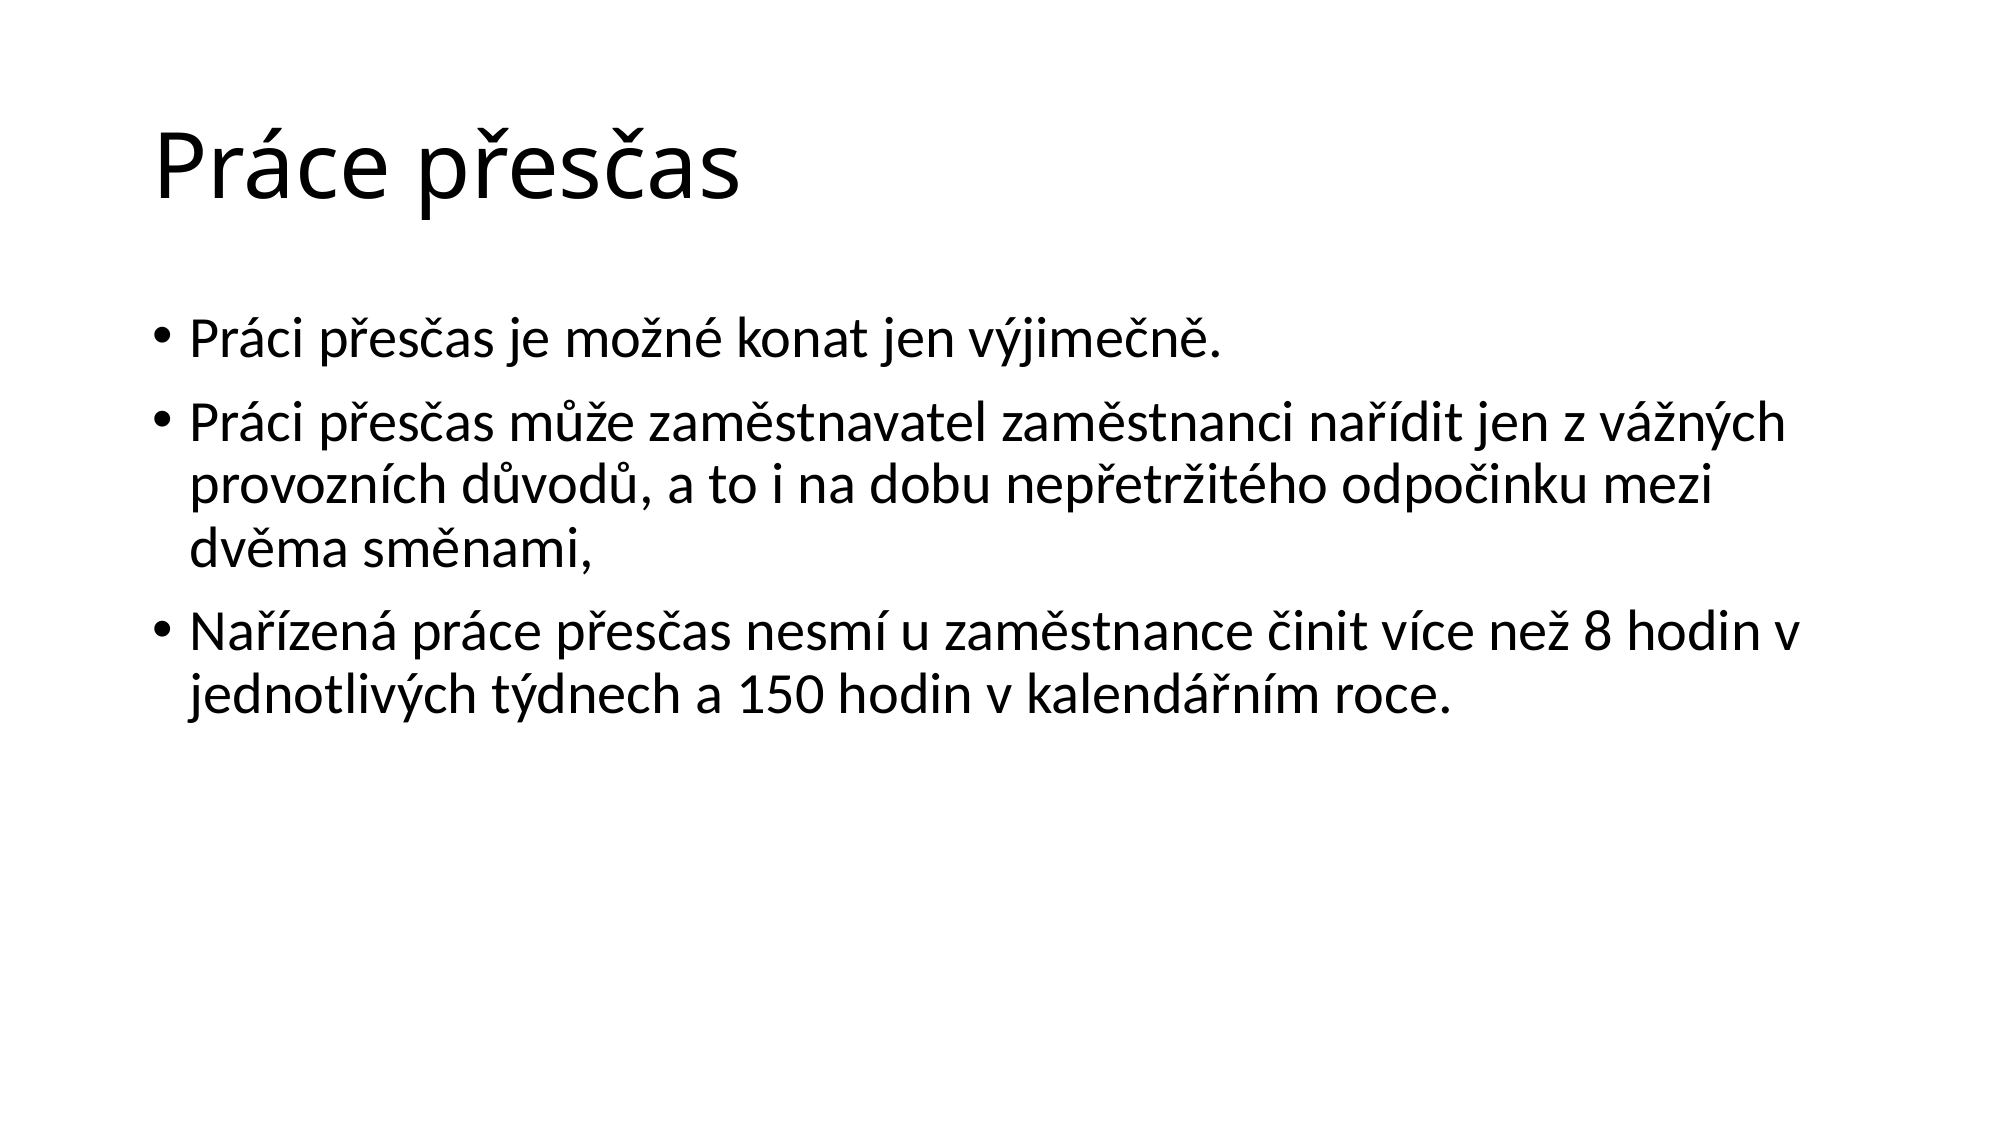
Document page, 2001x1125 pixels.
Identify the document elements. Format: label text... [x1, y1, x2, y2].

title Práce přesčas [137, 59, 1863, 278]
list Práci přesčas je možné konat jen výjimečně. Práci přesčas může zaměstnavatel zaměstnanci nařídit jen z vážných provozních důvodů, a to i na dobu nepřetržitého odpočinku mezi dvěma směnami, Nařízená práce přesčas nesmí u zaměstnance činit více než 8 hodin v jednotlivých týdnech a 150 hodin v kalendářním roce. [137, 299, 1863, 1014]
